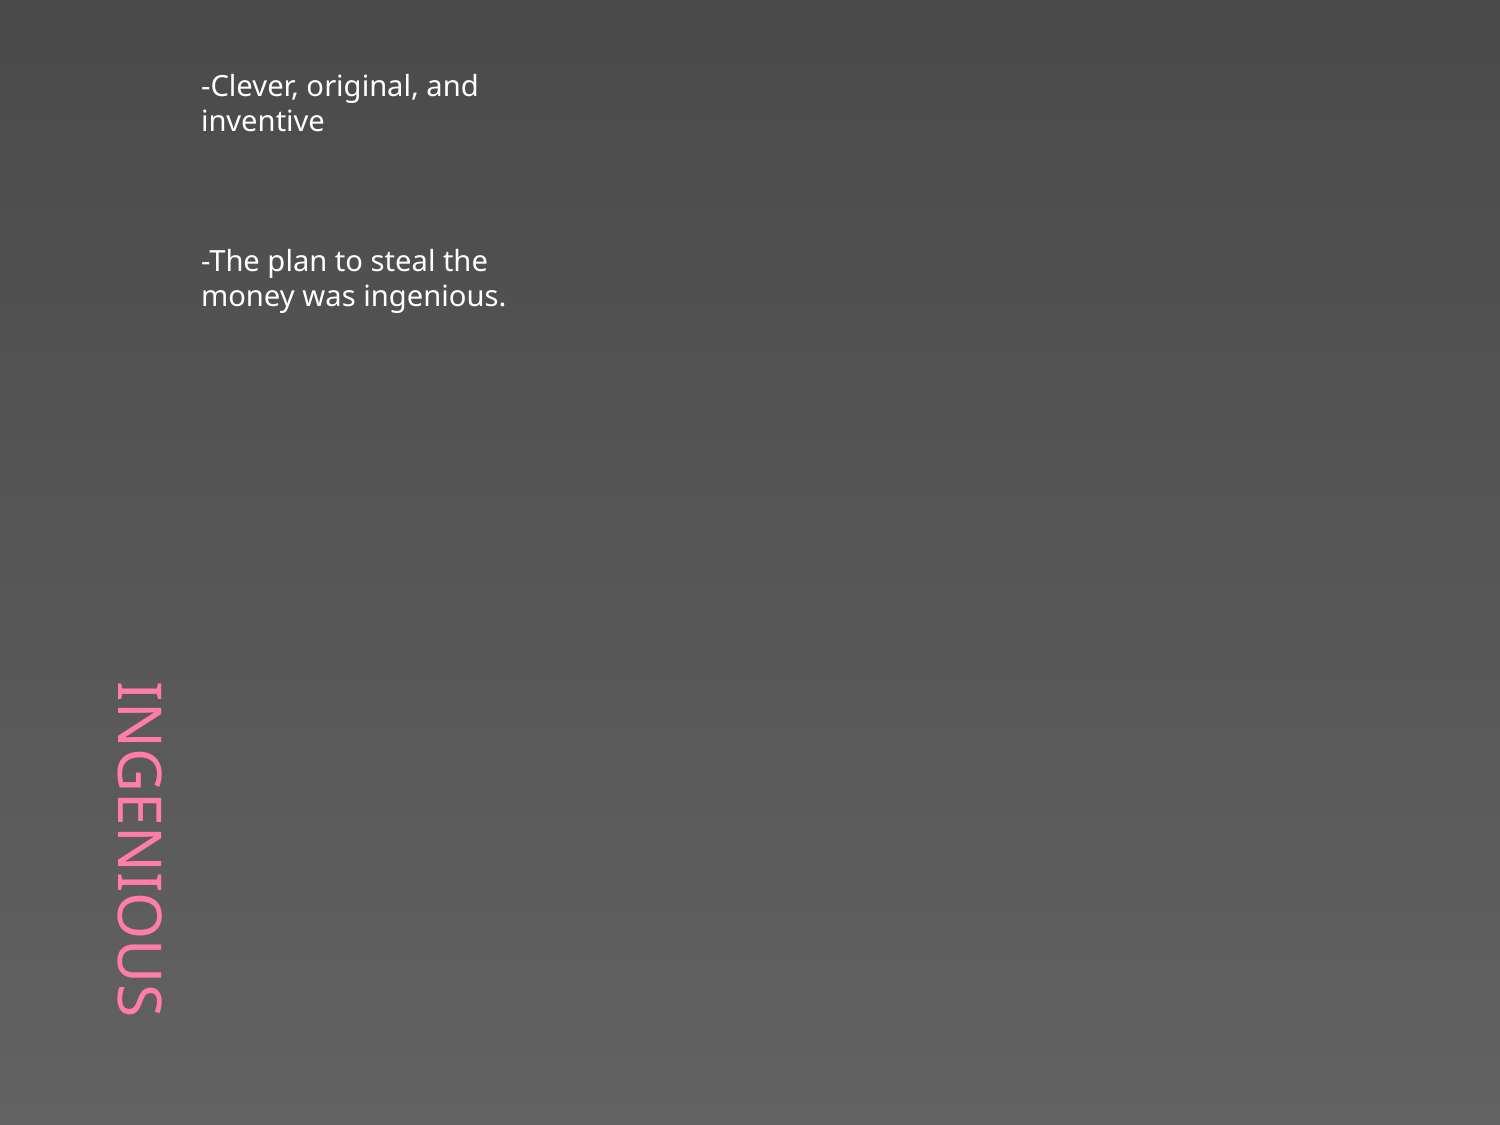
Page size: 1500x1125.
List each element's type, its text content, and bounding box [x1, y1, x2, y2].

title Ingenious [36, 60, 186, 1036]
list -Clever, original, and inventive -The plan to steal the money was ingenious. [186, 60, 587, 1036]
